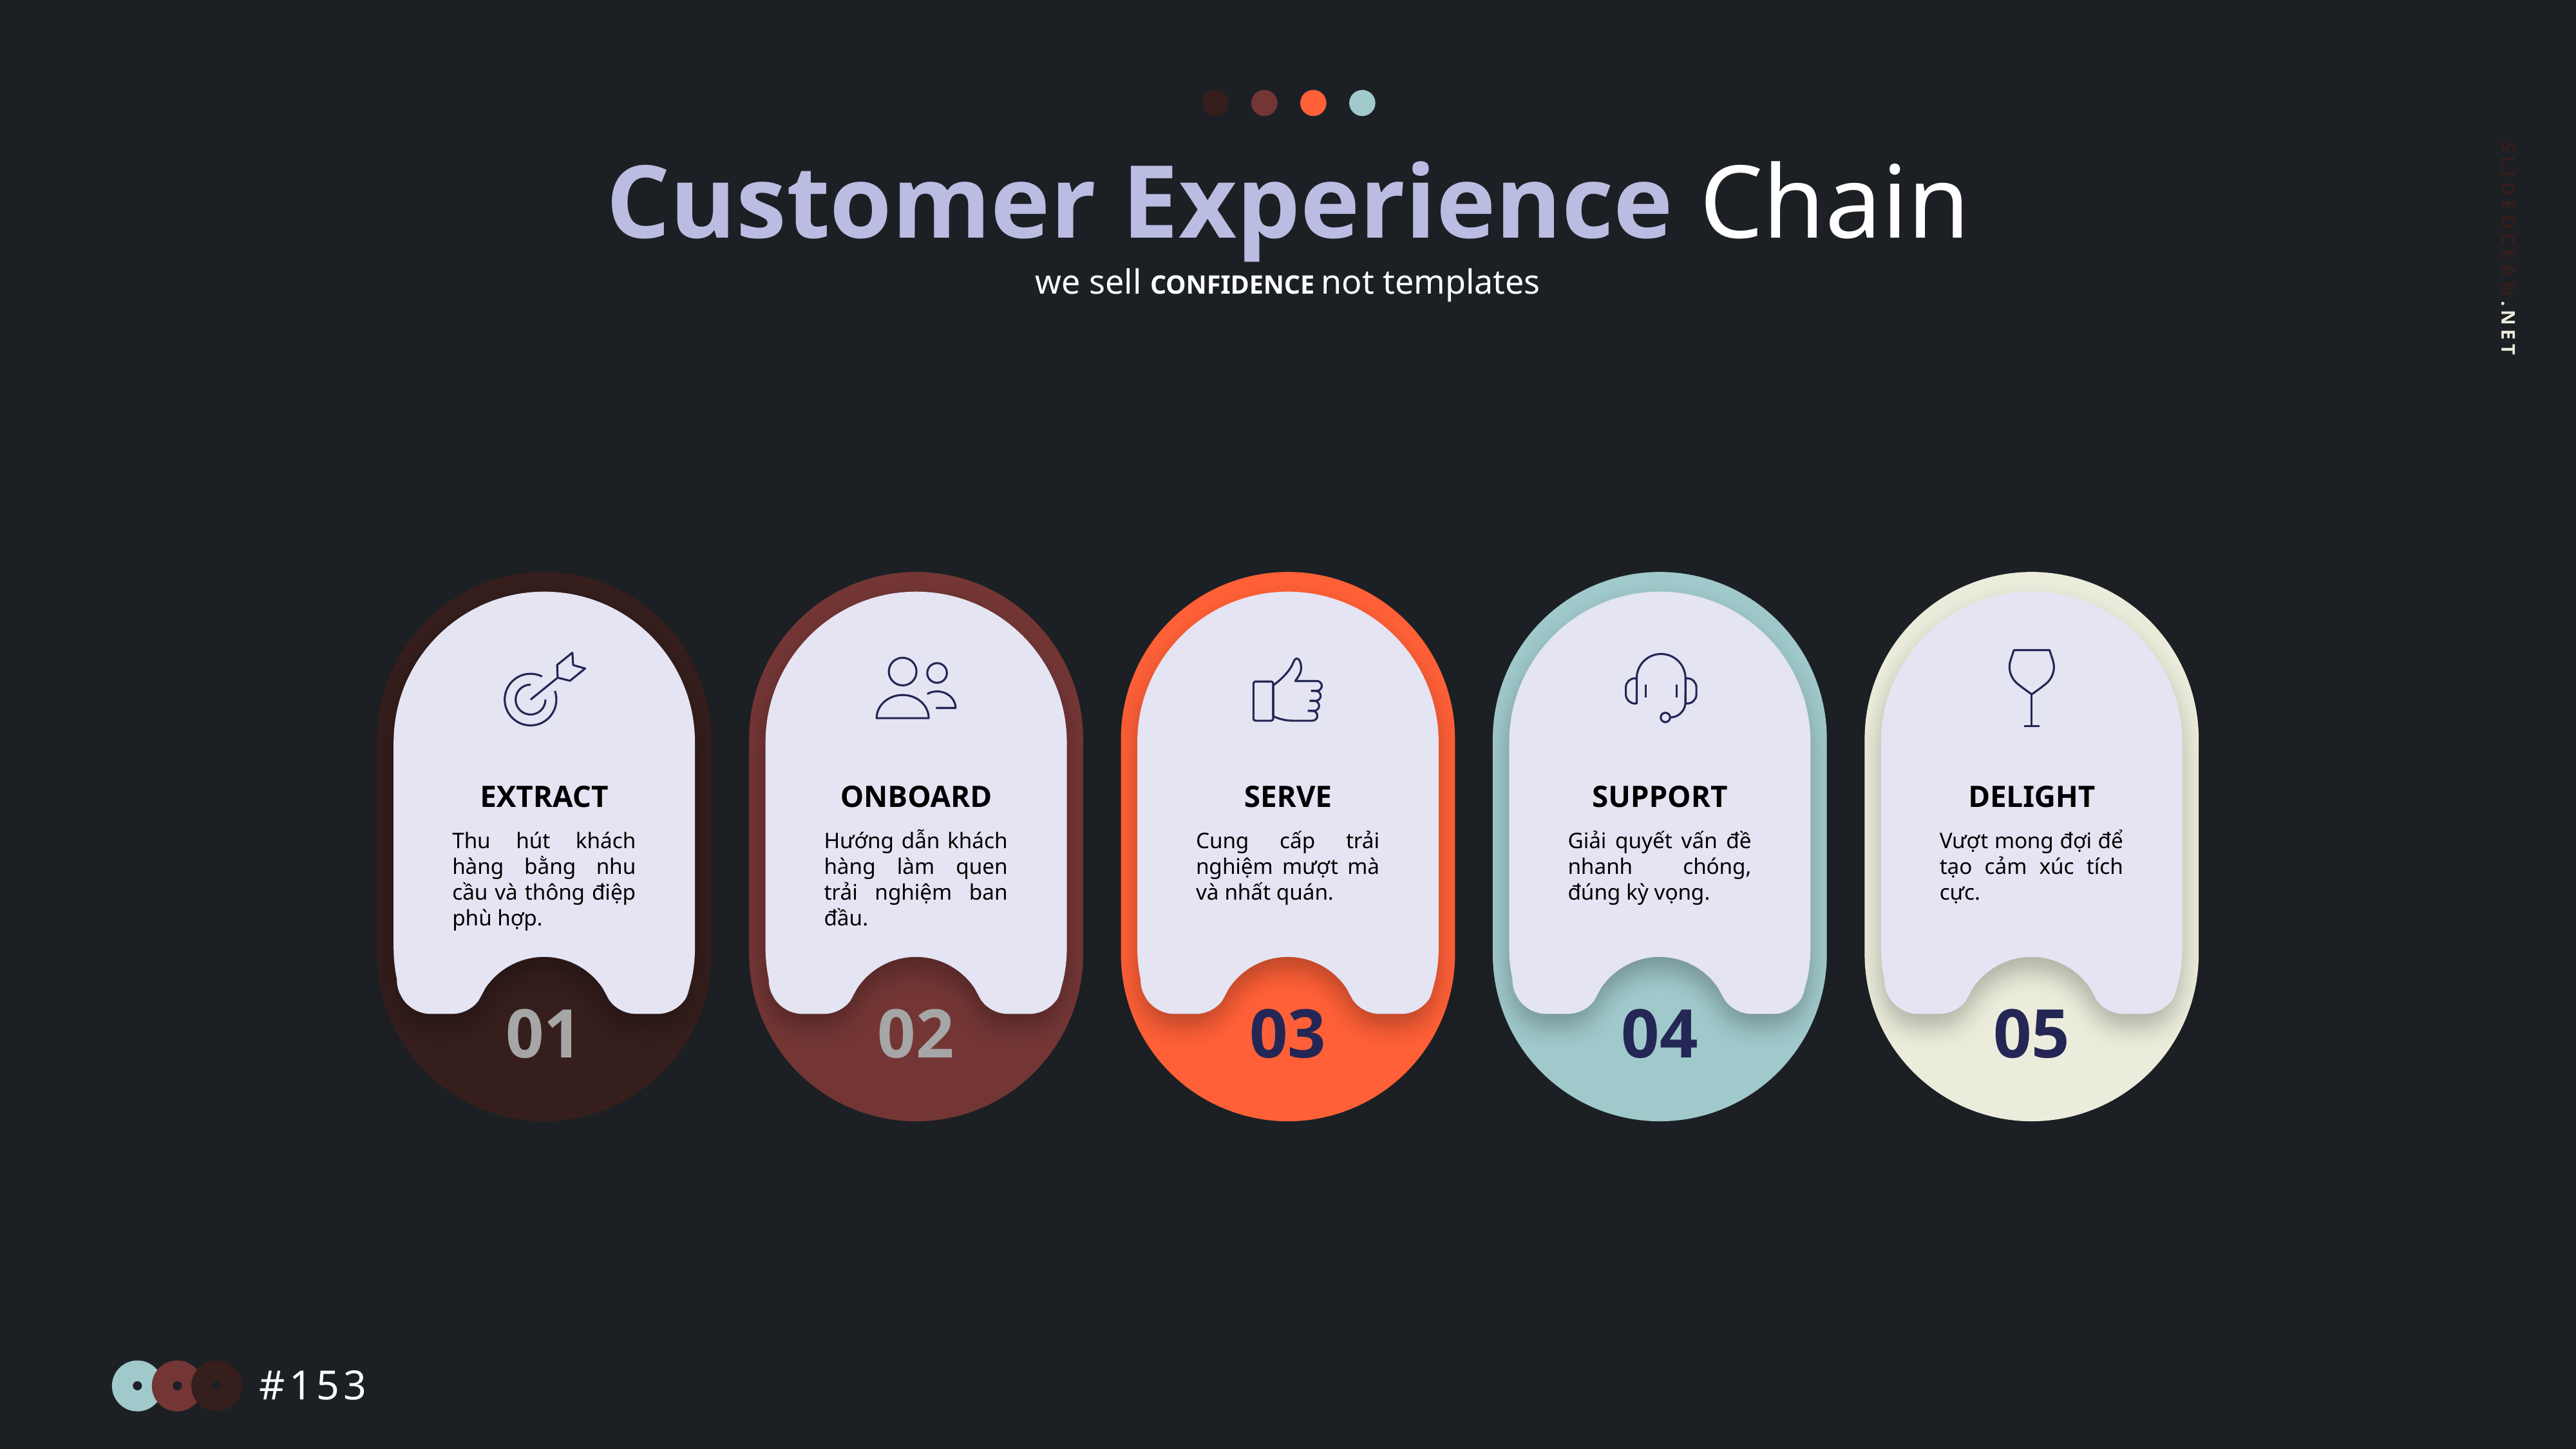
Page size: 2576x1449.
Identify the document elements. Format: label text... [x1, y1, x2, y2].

text_box [504, 652, 585, 726]
text_box [889, 658, 917, 686]
text_box [876, 695, 929, 719]
text_box [927, 663, 947, 683]
text_box Customer Experience Chain [596, 132, 1980, 263]
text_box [1913, 772, 2151, 911]
text_box [1863, 571, 2200, 1122]
text_box [1130, 1008, 1448, 1122]
text_box [376, 571, 713, 1122]
text_box #153 [259, 1359, 1142, 1408]
text_box [1201, 89, 1230, 117]
text_box [764, 591, 1068, 1016]
text_box 01 [484, 986, 604, 1076]
text_box 03 [1228, 986, 1348, 1076]
text_box [1625, 654, 1697, 723]
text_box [1541, 772, 1779, 911]
text_box [1348, 89, 1377, 117]
text_box [1120, 571, 1456, 993]
text_box [2009, 650, 2054, 726]
text_box 04 [1600, 986, 1720, 1076]
text_box [1253, 658, 1322, 721]
text_box [1299, 89, 1328, 117]
text_box 02 [856, 986, 976, 1076]
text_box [1169, 772, 1407, 911]
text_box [425, 772, 663, 936]
text_box [927, 691, 956, 708]
text_box 05 [1972, 986, 2092, 1076]
text_box [1880, 591, 2184, 1016]
text_box [392, 591, 696, 1016]
text_box we sell CONFIDENCE not templates [1026, 255, 1550, 306]
text_box [1492, 571, 1828, 1122]
text_box [1250, 89, 1279, 117]
text_box [1136, 591, 1440, 1016]
text_box [748, 571, 1084, 1122]
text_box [797, 772, 1035, 911]
text_box [1508, 591, 1812, 1016]
